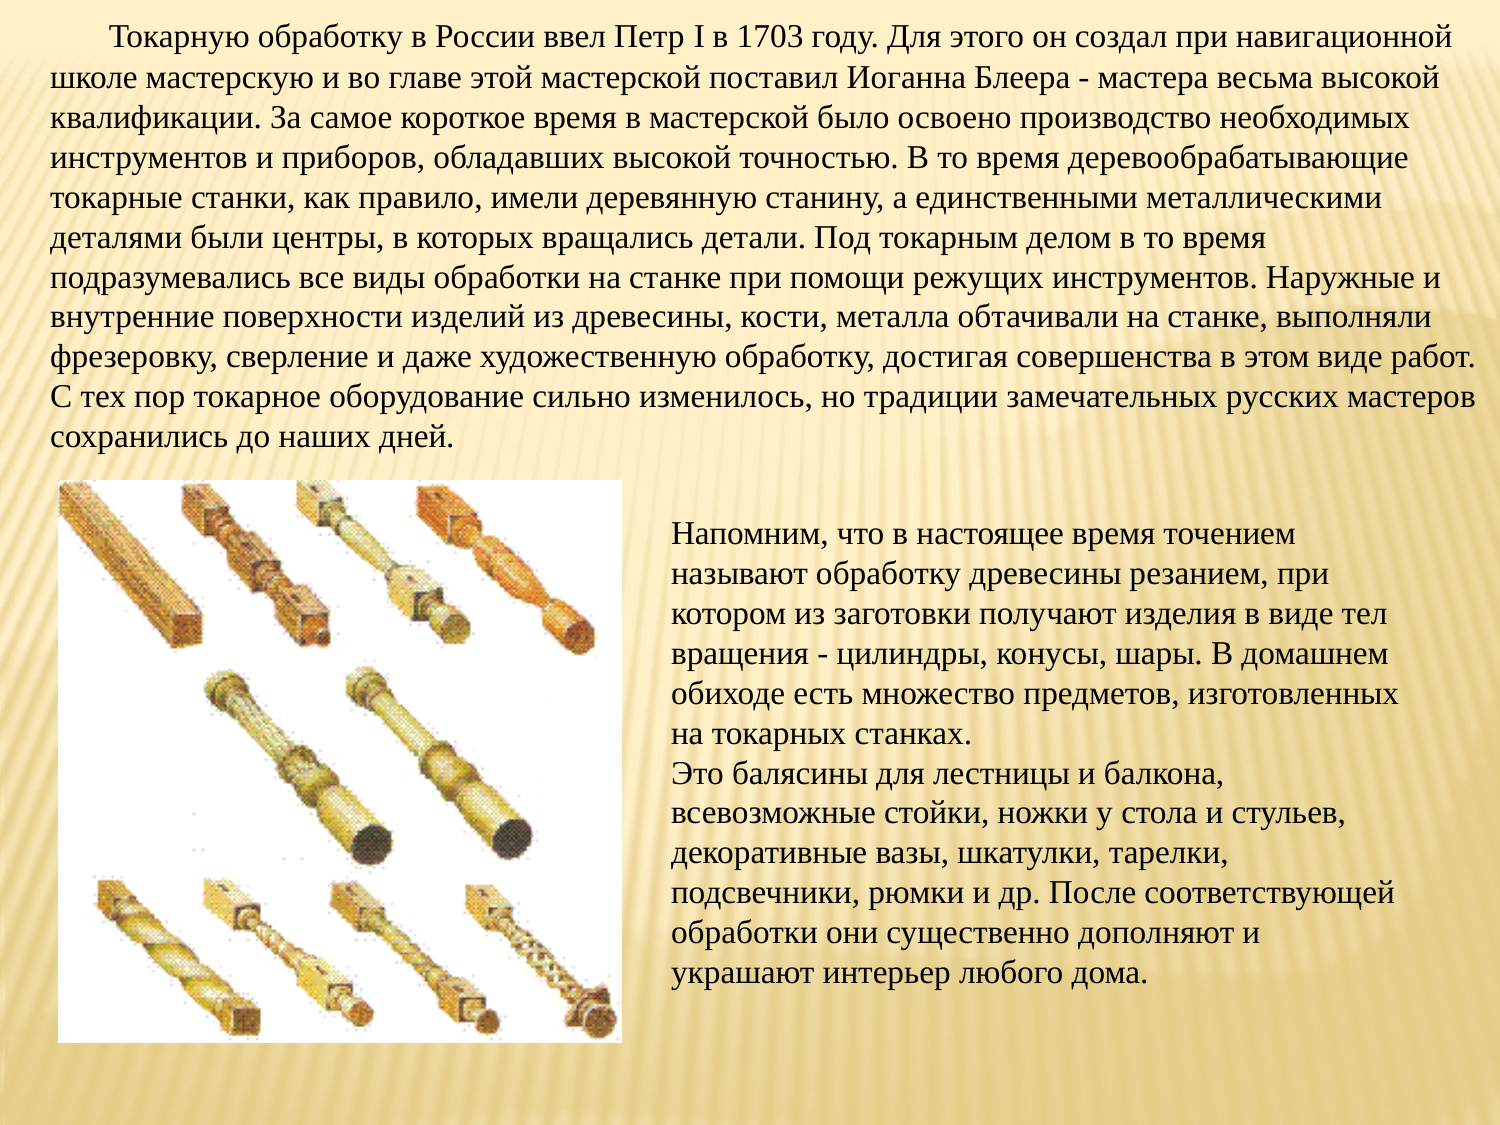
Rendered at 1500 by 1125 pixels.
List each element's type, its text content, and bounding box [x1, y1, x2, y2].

text_box Токарную обработку в России ввел Петр I в 1703 году. Для этого он создал при навигационной школе мастерскую и во главе этой мастерской поставил Иоганна Блеера - мастера весьма высокой квалификации. За самое короткое время в мастерской было освоено производство необходимых инструментов и приборов, обладавших высокой точностью. В то время деревообрабатывающие токарные станки, как правило, имели деревянную станину, а единственными металлическими деталями были центры, в которых вращались детали. Под токарным делом в то время подразумевались все виды обработки на станке при помощи режущих инструментов. Наружные и внутренние поверхности изделий из древесины, кости, металла обтачивали на станке, выполняли фрезеровку, сверление и даже художественную обработку, достигая совершенства в этом виде работ. С тех пор токарное оборудование сильно изменилось, но традиции замечательных русских мастеров сохранились до наших дней. [35, 2, 1500, 462]
picture [58, 480, 622, 1044]
text_box Напомним, что в настоящее время точением называют обработку древесины резанием, при котором из заготовки получают изделия в виде тел вращения - цилиндры, конусы, шары. В домашнем обиходе есть множество предметов, изготовленных на токарных станках. Это балясины для лестницы и балкона, всевозможные стойки, ножки у стола и стульев, декоративные вазы, шкатулки, тарелки, подсвечники, рюмки и др. После соответствующей обработки они существенно дополняют и украшают интерьер любого дома. [656, 503, 1418, 1038]
